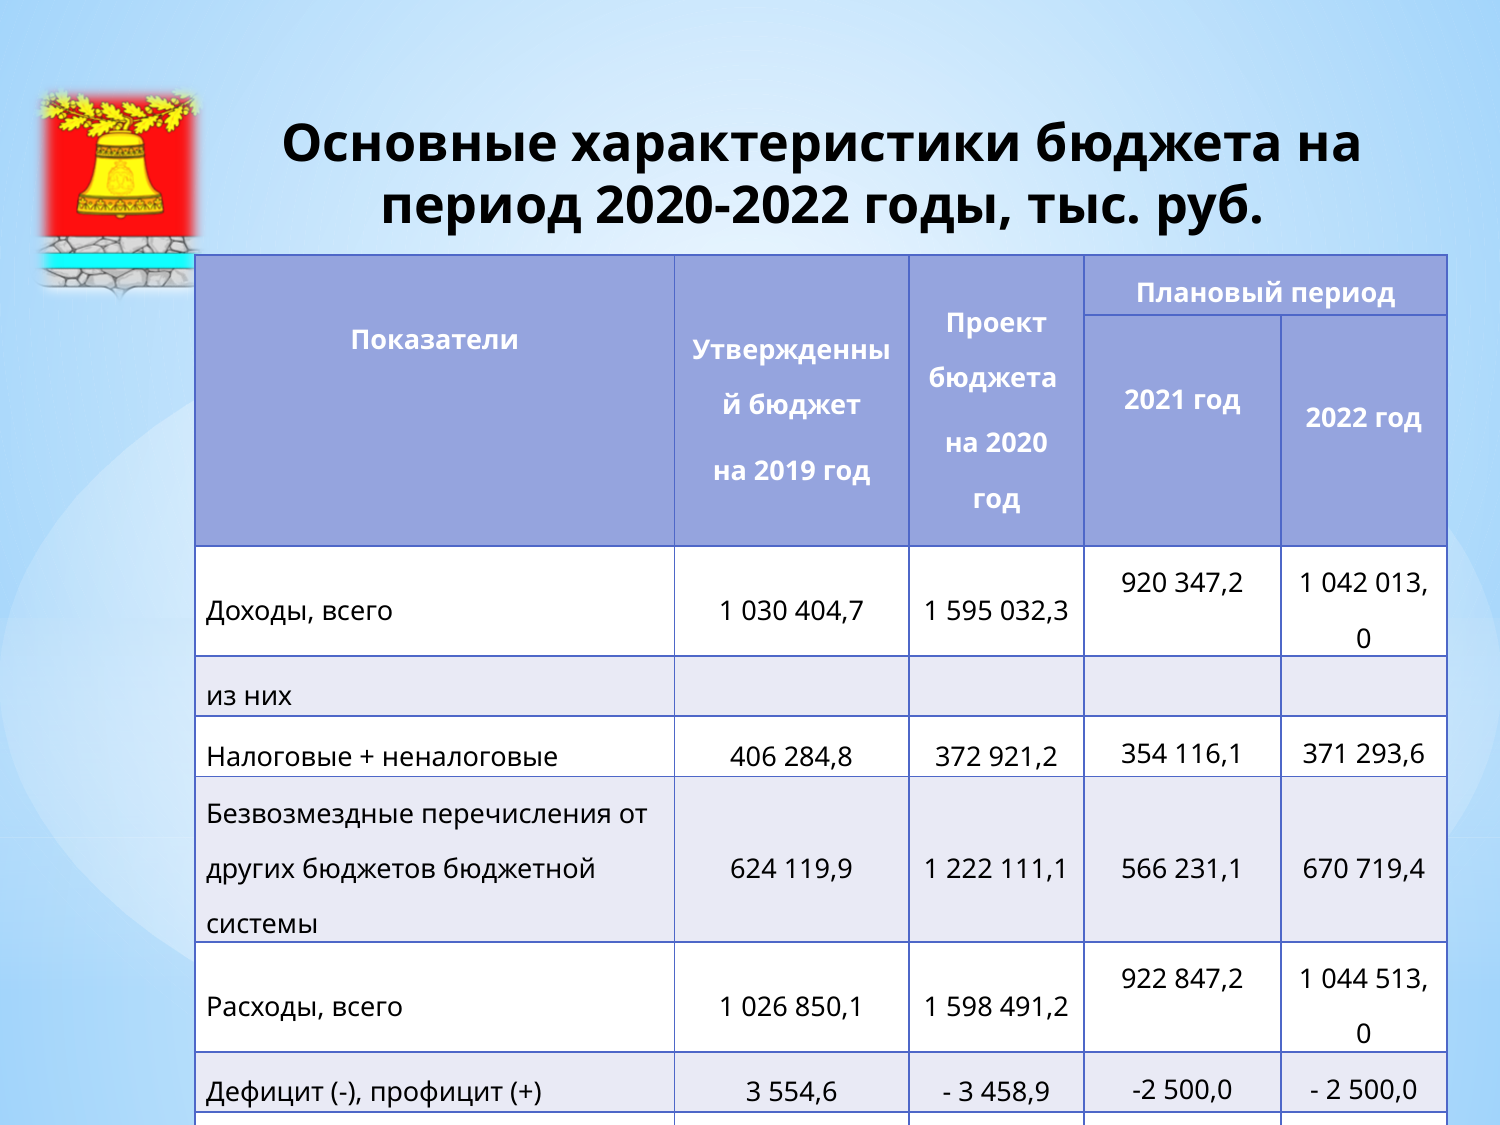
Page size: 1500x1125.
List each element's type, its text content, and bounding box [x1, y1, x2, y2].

table_cell 372 921,2 [910, 717, 1083, 776]
table_cell 922 847,2 [1085, 943, 1280, 1051]
table_header Проект бюджета на 2020 год [910, 256, 1083, 545]
table_cell 371 293,6 [1282, 717, 1446, 776]
table_cell Дефицит (-), профицит (+) [196, 1053, 674, 1111]
table_cell 1 044 513,0 [1282, 943, 1446, 1051]
table_cell - 3 458,9 [910, 1053, 1083, 1111]
table_cell 0,9 [675, 1113, 908, 1125]
table_cell 406 284,8 [675, 717, 908, 776]
table_cell из них [196, 657, 674, 715]
table_cell 1 026 850,1 [675, 943, 908, 1051]
table_cell [1085, 657, 1280, 715]
table_cell 1 042 013,0 [1282, 547, 1446, 655]
table_cell 1 598 491,2 [910, 943, 1083, 1051]
table_cell 566 231,1 [1085, 777, 1280, 941]
table_cell Размер дефицита, профицита (%) [196, 1113, 674, 1125]
table_cell 2021 год [1085, 316, 1280, 545]
table_cell Налоговые + неналоговые [196, 717, 674, 776]
table_cell - 2 500,0 [1282, 1053, 1446, 1111]
table_cell 0,7 [1085, 1113, 1280, 1125]
table_cell [675, 657, 908, 715]
table_cell 3 554,6 [675, 1053, 908, 1111]
table_cell Безвозмездные перечисления от других бюджетов бюджетной системы [196, 777, 674, 941]
table_cell 1 595 032,3 [910, 547, 1083, 655]
table_header Плановый период [1085, 256, 1446, 314]
table_cell 670 719,4 [1282, 777, 1446, 941]
table_cell Доходы, всего [196, 547, 674, 655]
table_cell 0,9 [910, 1113, 1083, 1125]
title Основные характеристики бюджета на период 2020-2022 годы, тыс. руб. [214, 101, 1436, 254]
table_header Утвержденный бюджет на 2019 год [675, 256, 908, 545]
table_cell [910, 657, 1083, 715]
table_cell [1282, 657, 1446, 715]
table_cell 0,7 [1282, 1113, 1446, 1125]
table_header Показатели [196, 256, 674, 545]
table_cell 1 222 111,1 [910, 777, 1083, 941]
table_cell 920 347,2 [1085, 547, 1280, 655]
table_cell 624 119,9 [675, 777, 908, 941]
picture [29, 81, 210, 307]
table_cell 354 116,1 [1085, 717, 1280, 776]
table_cell 1 030 404,7 [675, 547, 908, 655]
table_cell Расходы, всего [196, 943, 674, 1051]
table_cell -2 500,0 [1085, 1053, 1280, 1111]
table_cell 2022 год [1282, 316, 1446, 545]
